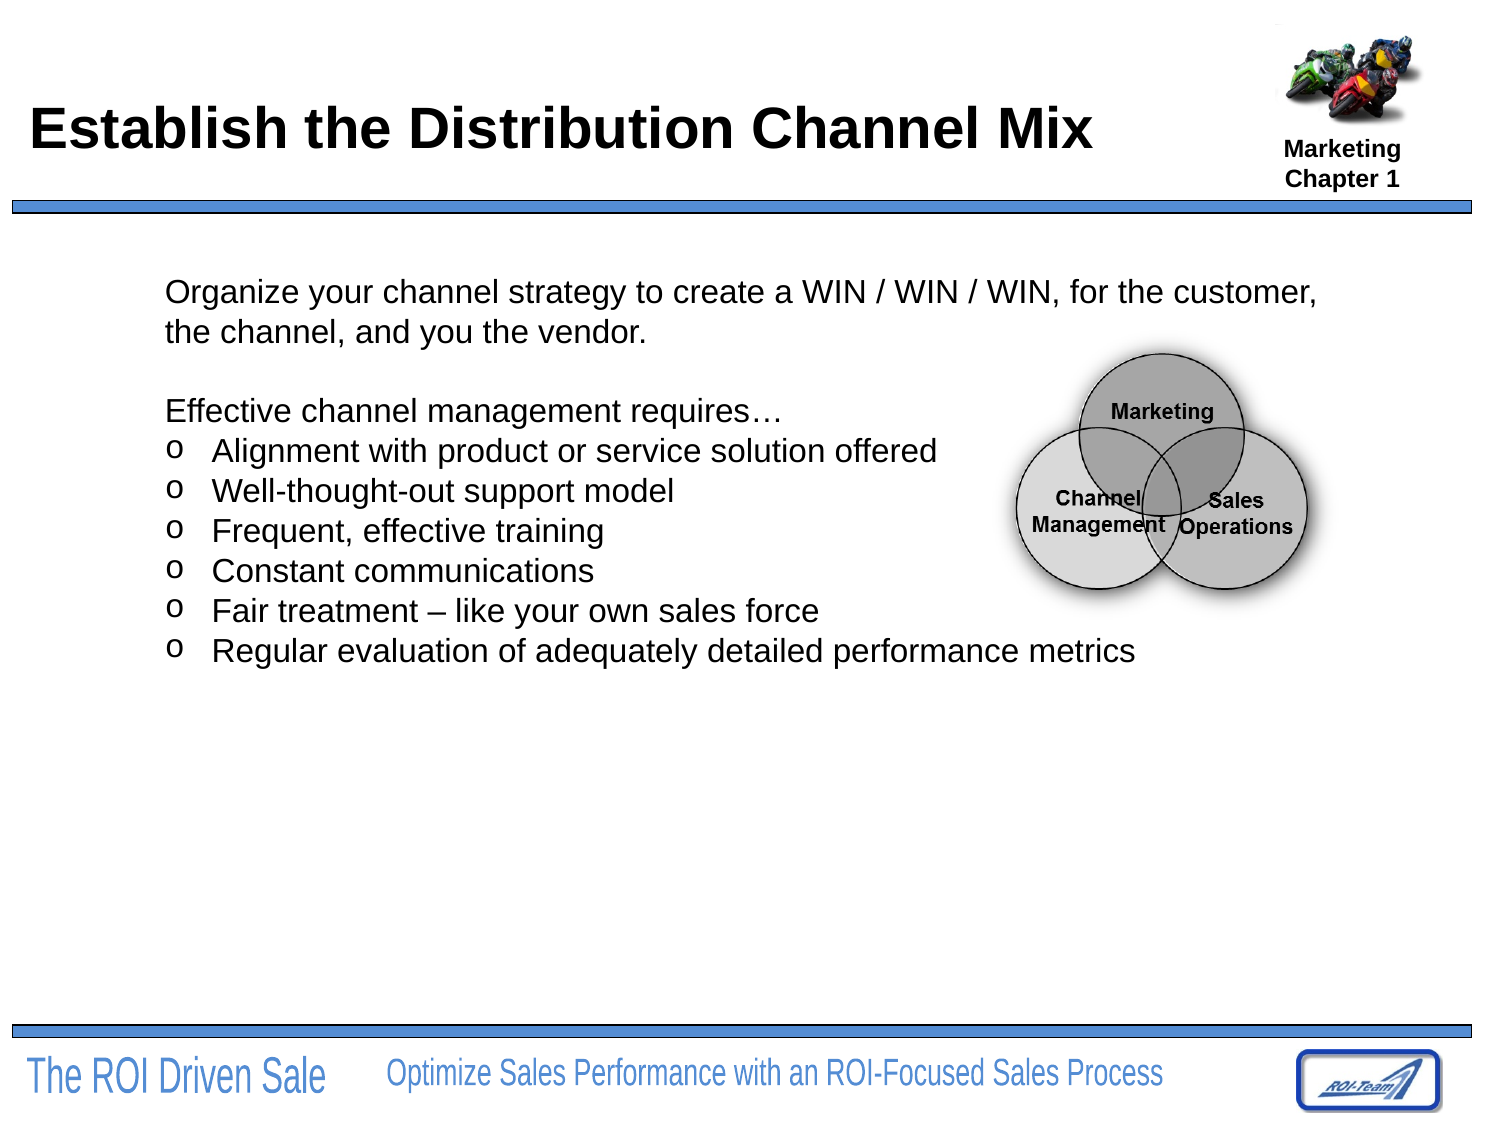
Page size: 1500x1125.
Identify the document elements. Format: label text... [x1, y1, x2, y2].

title Establish the Distribution Channel Mix [14, 50, 1163, 200]
text_box Marketing Chapter 1 [1222, 124, 1463, 200]
text_box Organize your channel strategy to create a WIN / WIN / WIN, for the customer, the channel, and you the vendor. Effective channel management requires… Alignment with product or service solution offered Well-thought-out support model Frequent, effective training Constant communications Fair treatment – like your own sales force Regular evaluation of adequately detailed performance metrics [150, 262, 1343, 717]
picture [1296, 1049, 1443, 1113]
picture [986, 324, 1343, 624]
picture [1275, 100, 1430, 124]
picture [1275, 24, 1430, 99]
